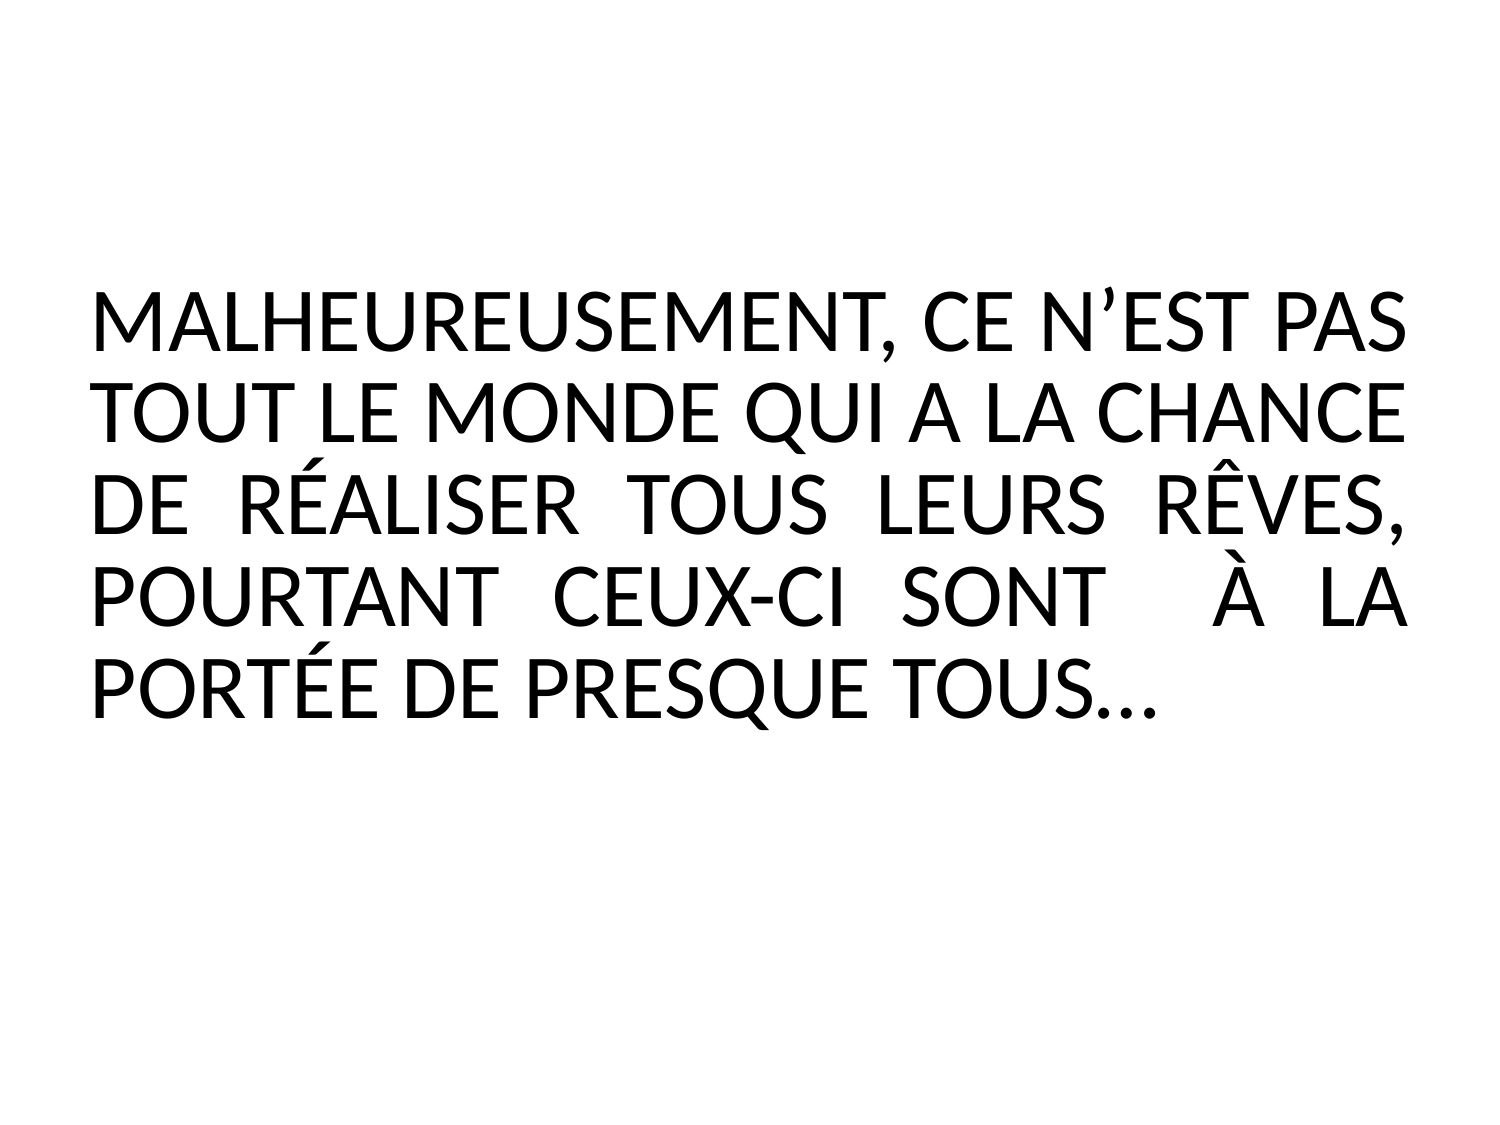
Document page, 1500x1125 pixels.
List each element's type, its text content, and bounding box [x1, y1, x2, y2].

text_box Malheureusement, ce n’est pas tout le monde qui a la chance de réaliser tous leurs rêves, pourtant ceux-ci sont à la portée de presque tous… [74, 274, 1425, 963]
